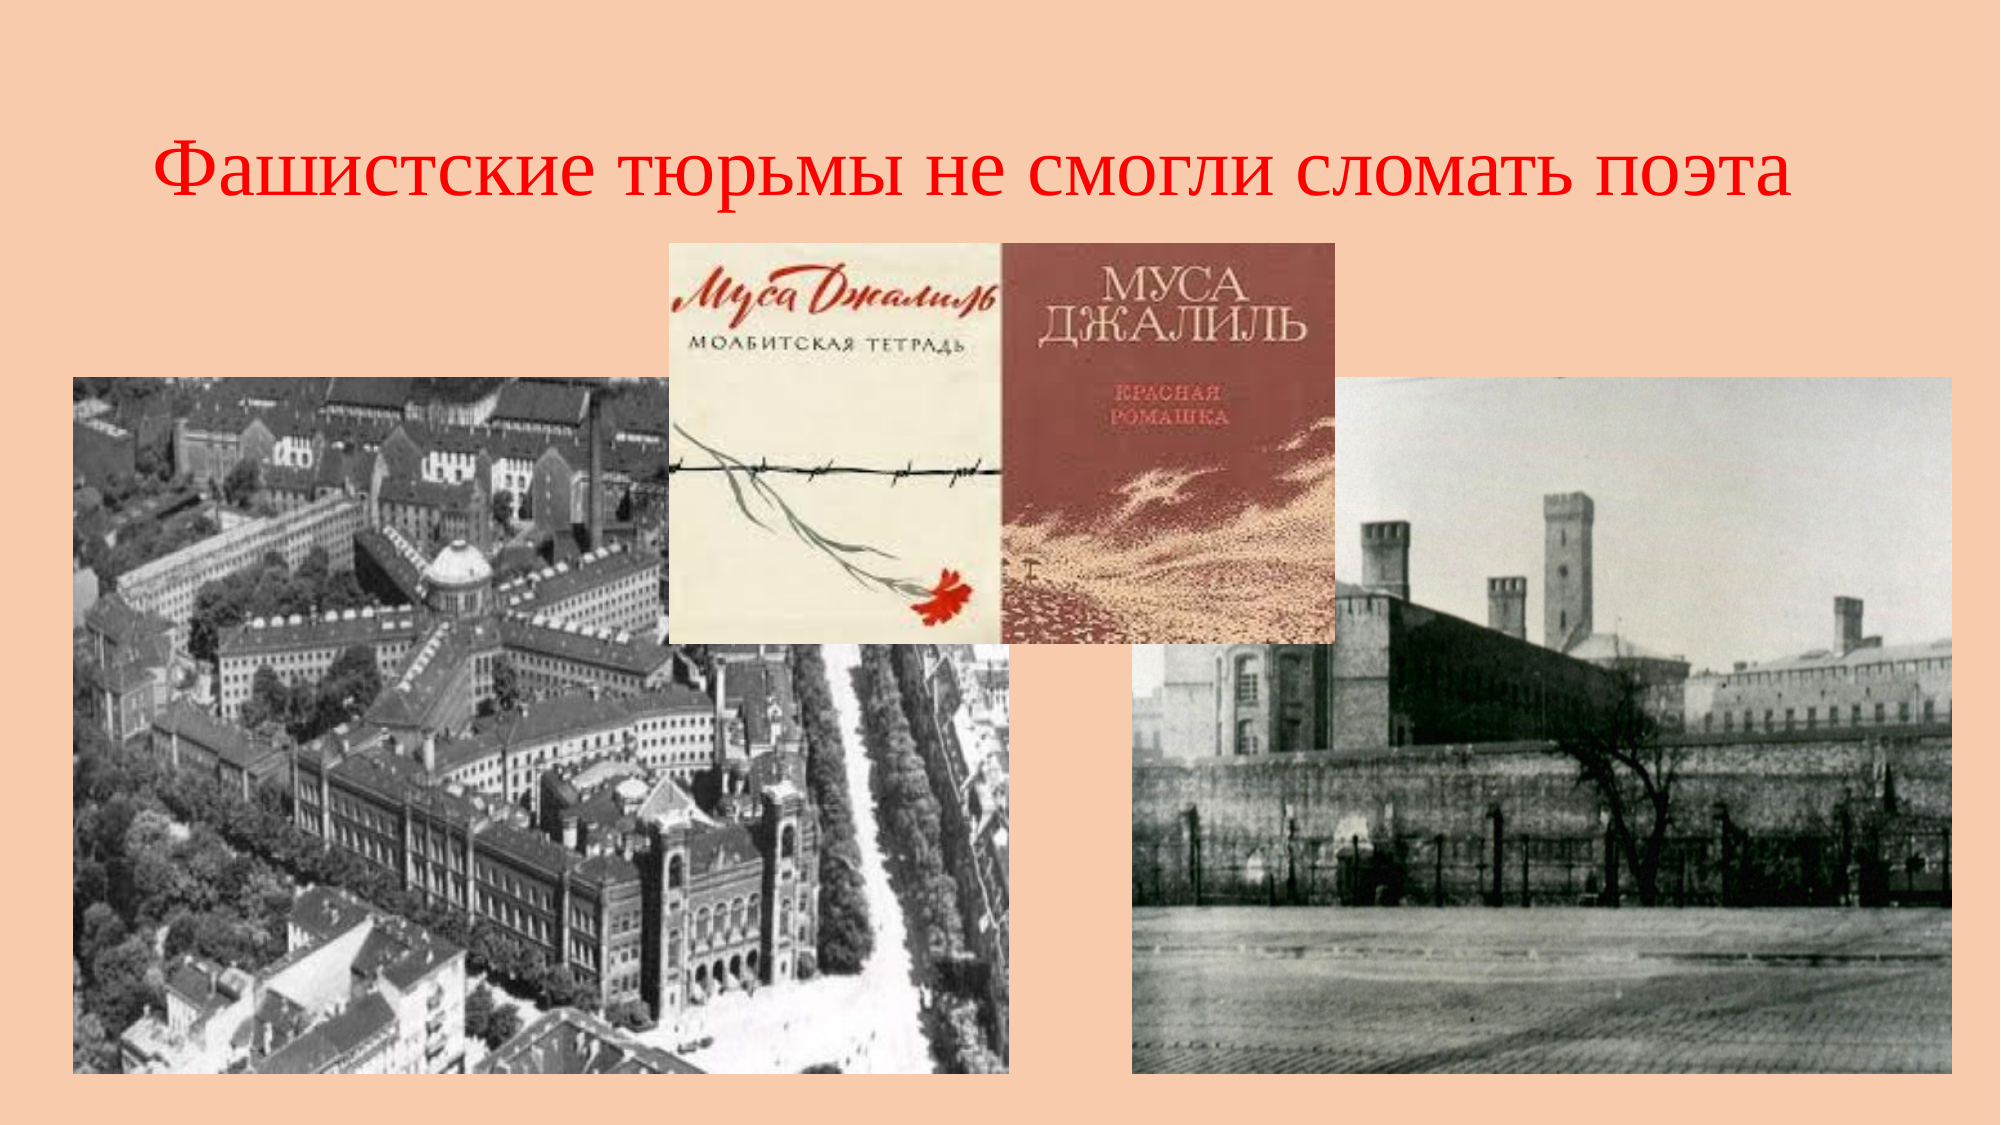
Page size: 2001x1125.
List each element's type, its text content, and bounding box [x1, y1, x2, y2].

picture [73, 243, 1335, 1074]
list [1131, 377, 1952, 1074]
title Фашистские тюрьмы не смогли сломать поэта [137, 59, 1863, 278]
